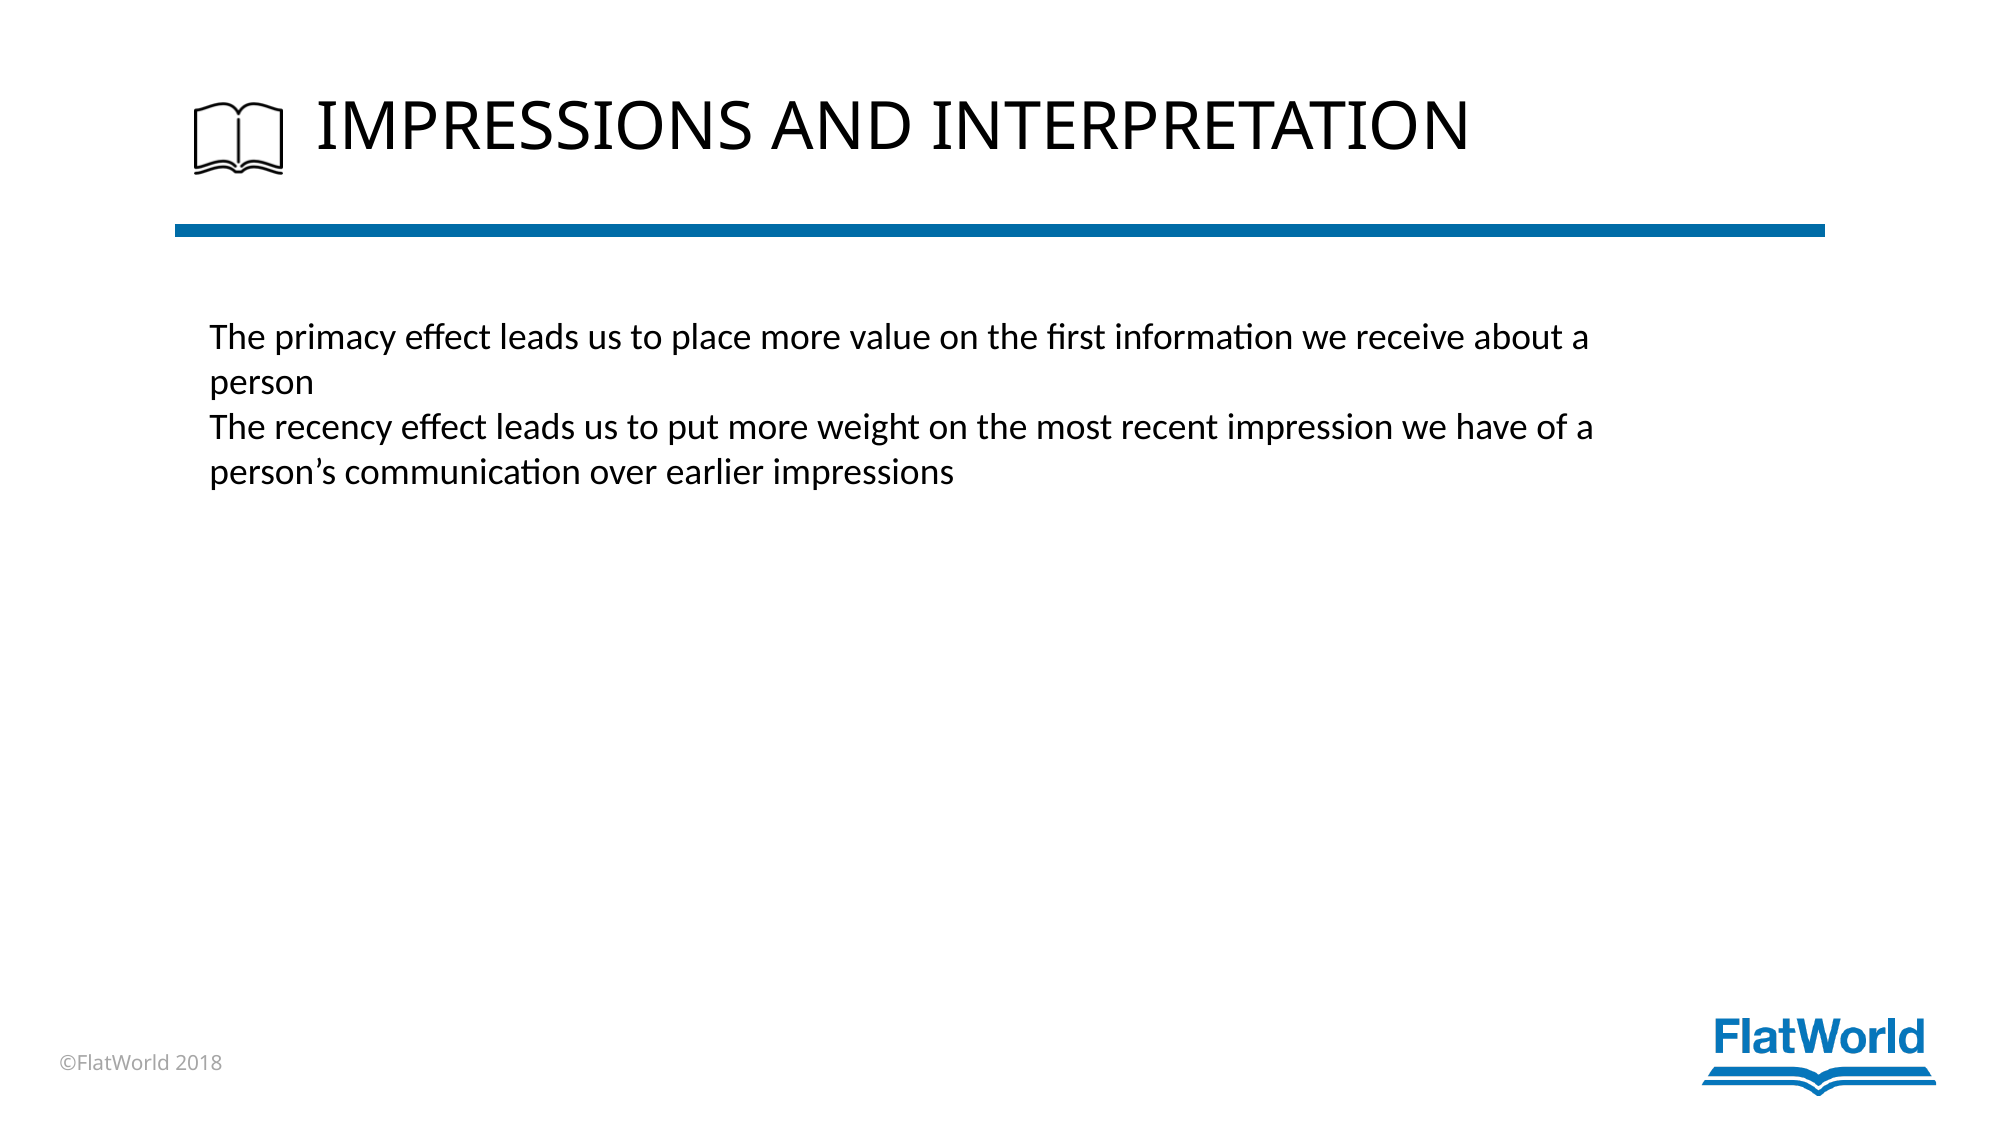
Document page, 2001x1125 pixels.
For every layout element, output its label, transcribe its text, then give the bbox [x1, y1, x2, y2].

title IMPRESSIONS AND INTERPRETATION [301, 75, 1764, 190]
picture [194, 94, 283, 183]
subtitle The primacy effect leads us to place more value on the first information we receive about a person The recency effect leads us to put more weight on the most recent impression we have of a person’s communication over earlier impressions [194, 304, 1695, 577]
